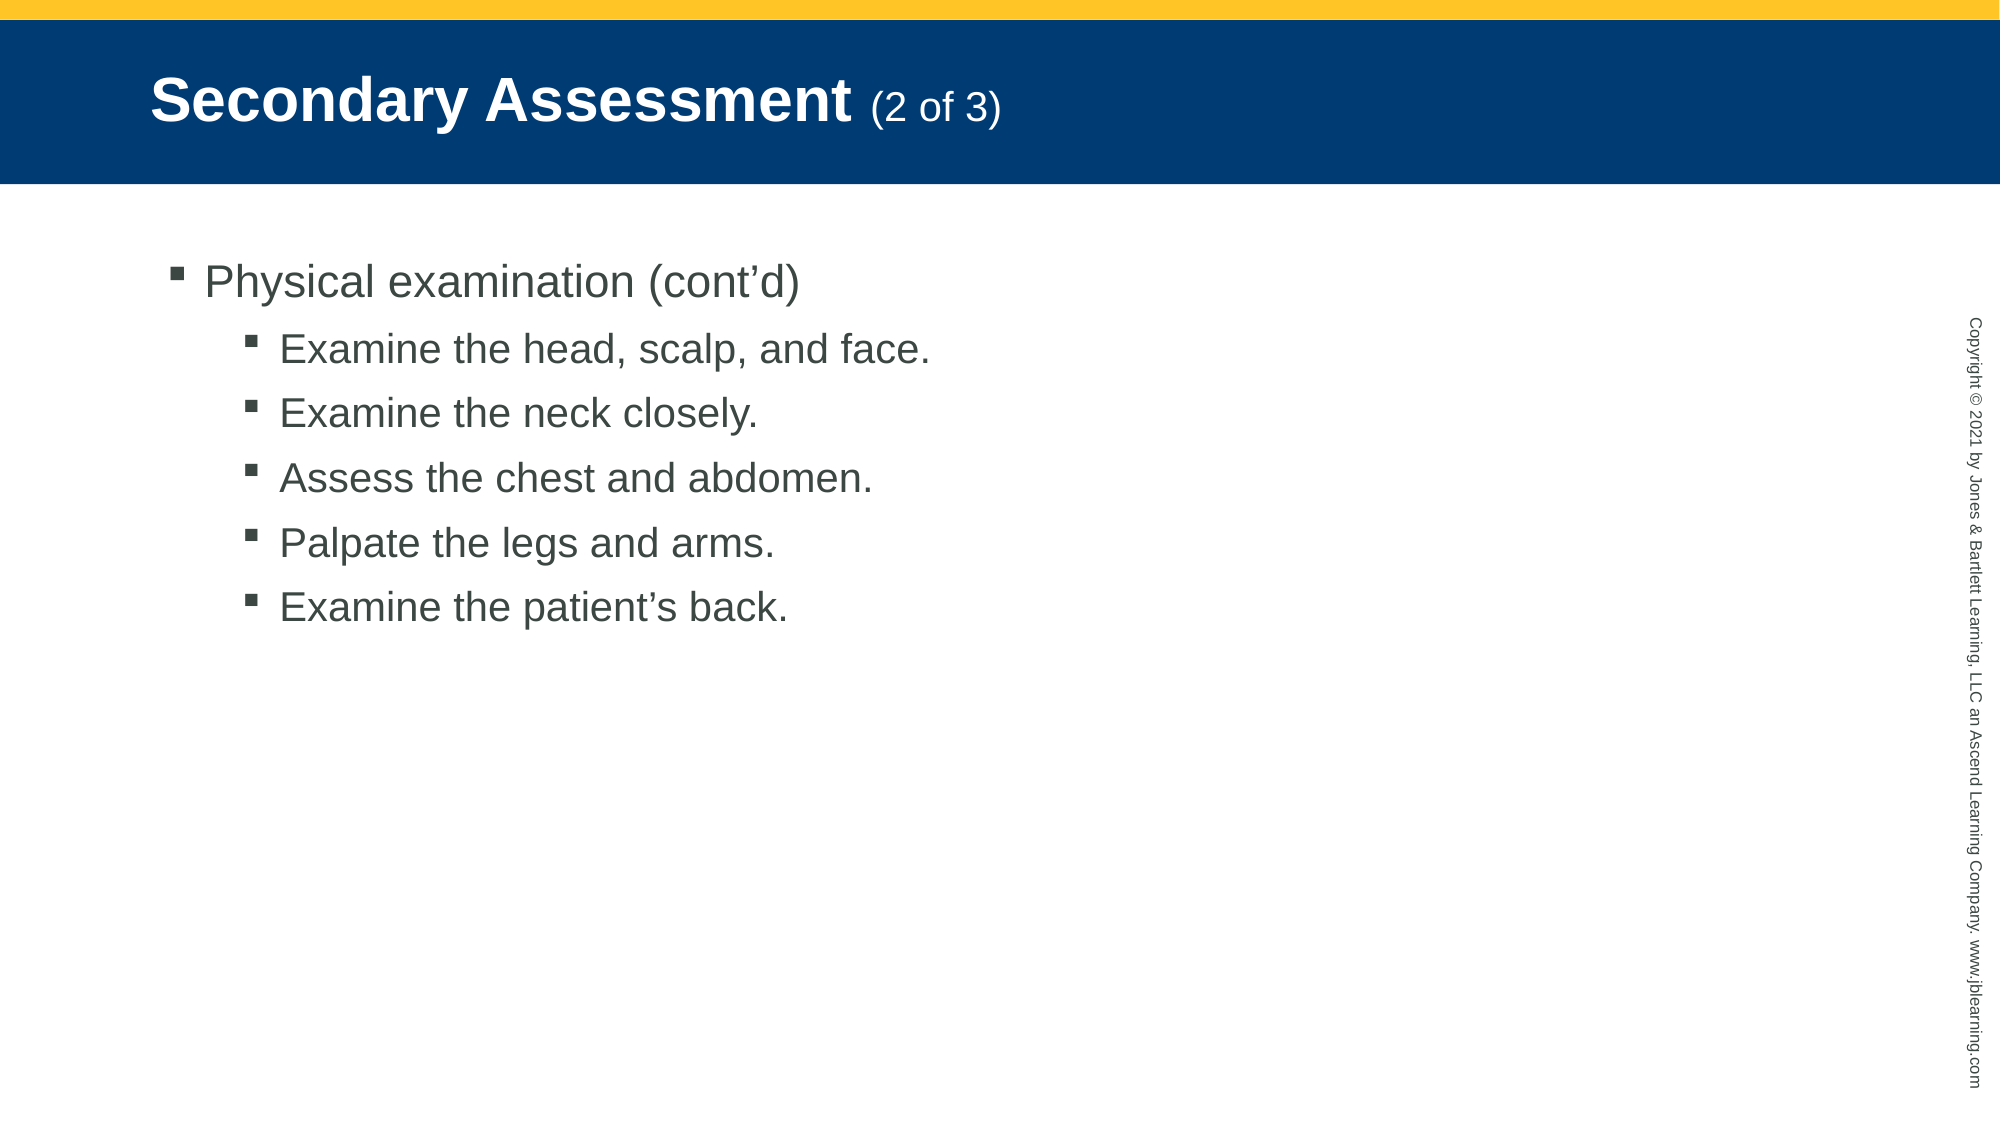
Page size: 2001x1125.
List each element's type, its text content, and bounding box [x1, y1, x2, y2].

list Physical examination (cont’d) Examine the head, scalp, and face. Examine the neck closely. Assess the chest and abdomen. Palpate the legs and arms. Examine the patient’s back. [151, 244, 1840, 1016]
title Secondary Assessment (2 of 3) [0, 19, 2000, 185]
